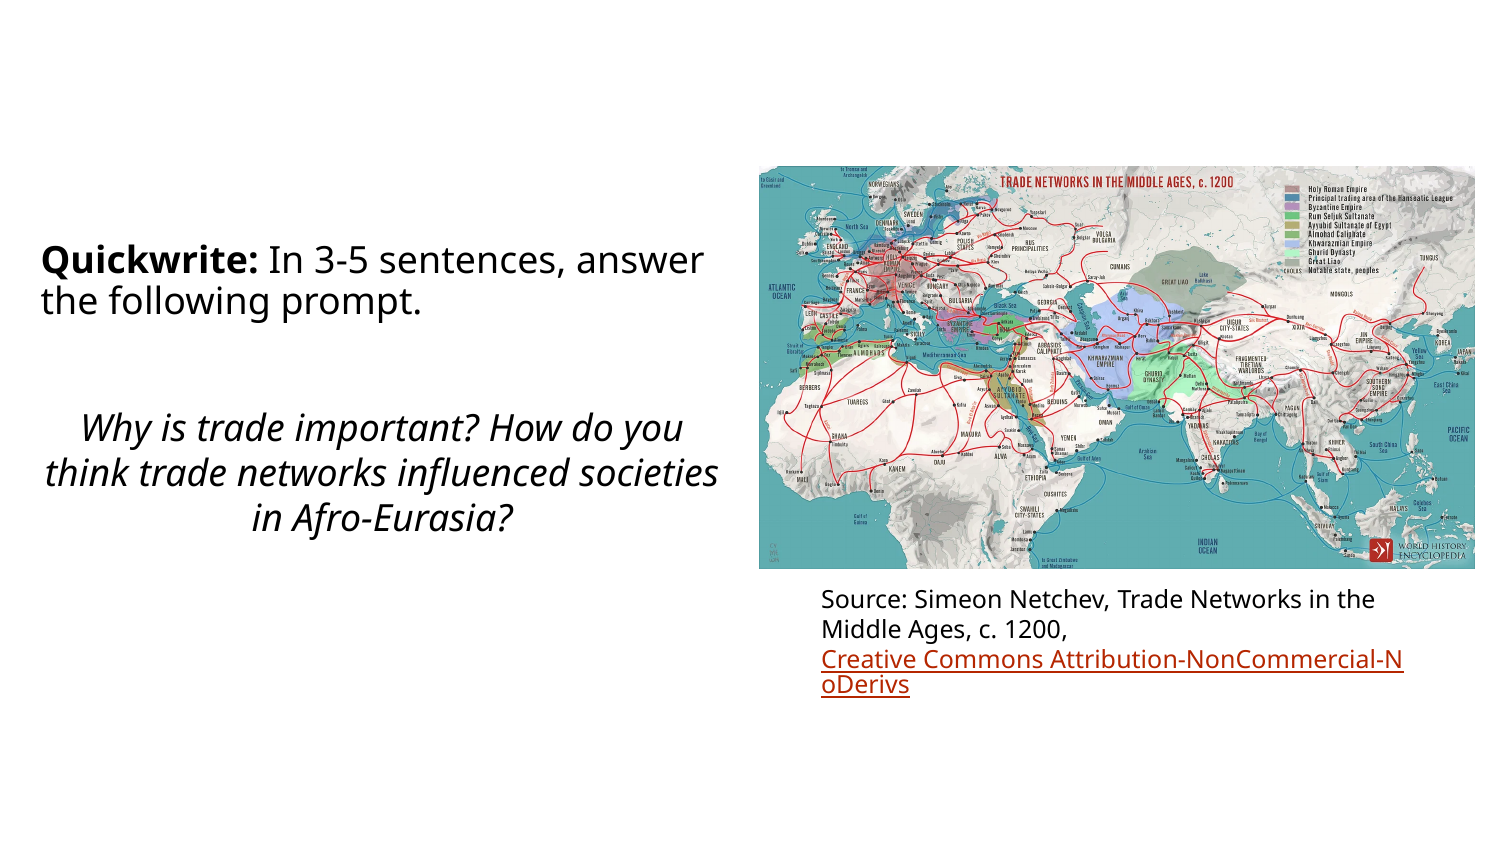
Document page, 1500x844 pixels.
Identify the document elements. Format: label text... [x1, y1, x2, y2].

text_box Source: Simeon Netchev, Trade Networks in the Middle Ages, c. 1200, Creative Commons Attribution-NonCommercial-NoDerivs [805, 579, 1428, 693]
picture [759, 166, 1475, 570]
list Quickwrite: In 3-5 sentences, answer the following prompt. Why is trade important? How do you think trade networks influenced societies in Afro-Eurasia? [29, 235, 736, 591]
